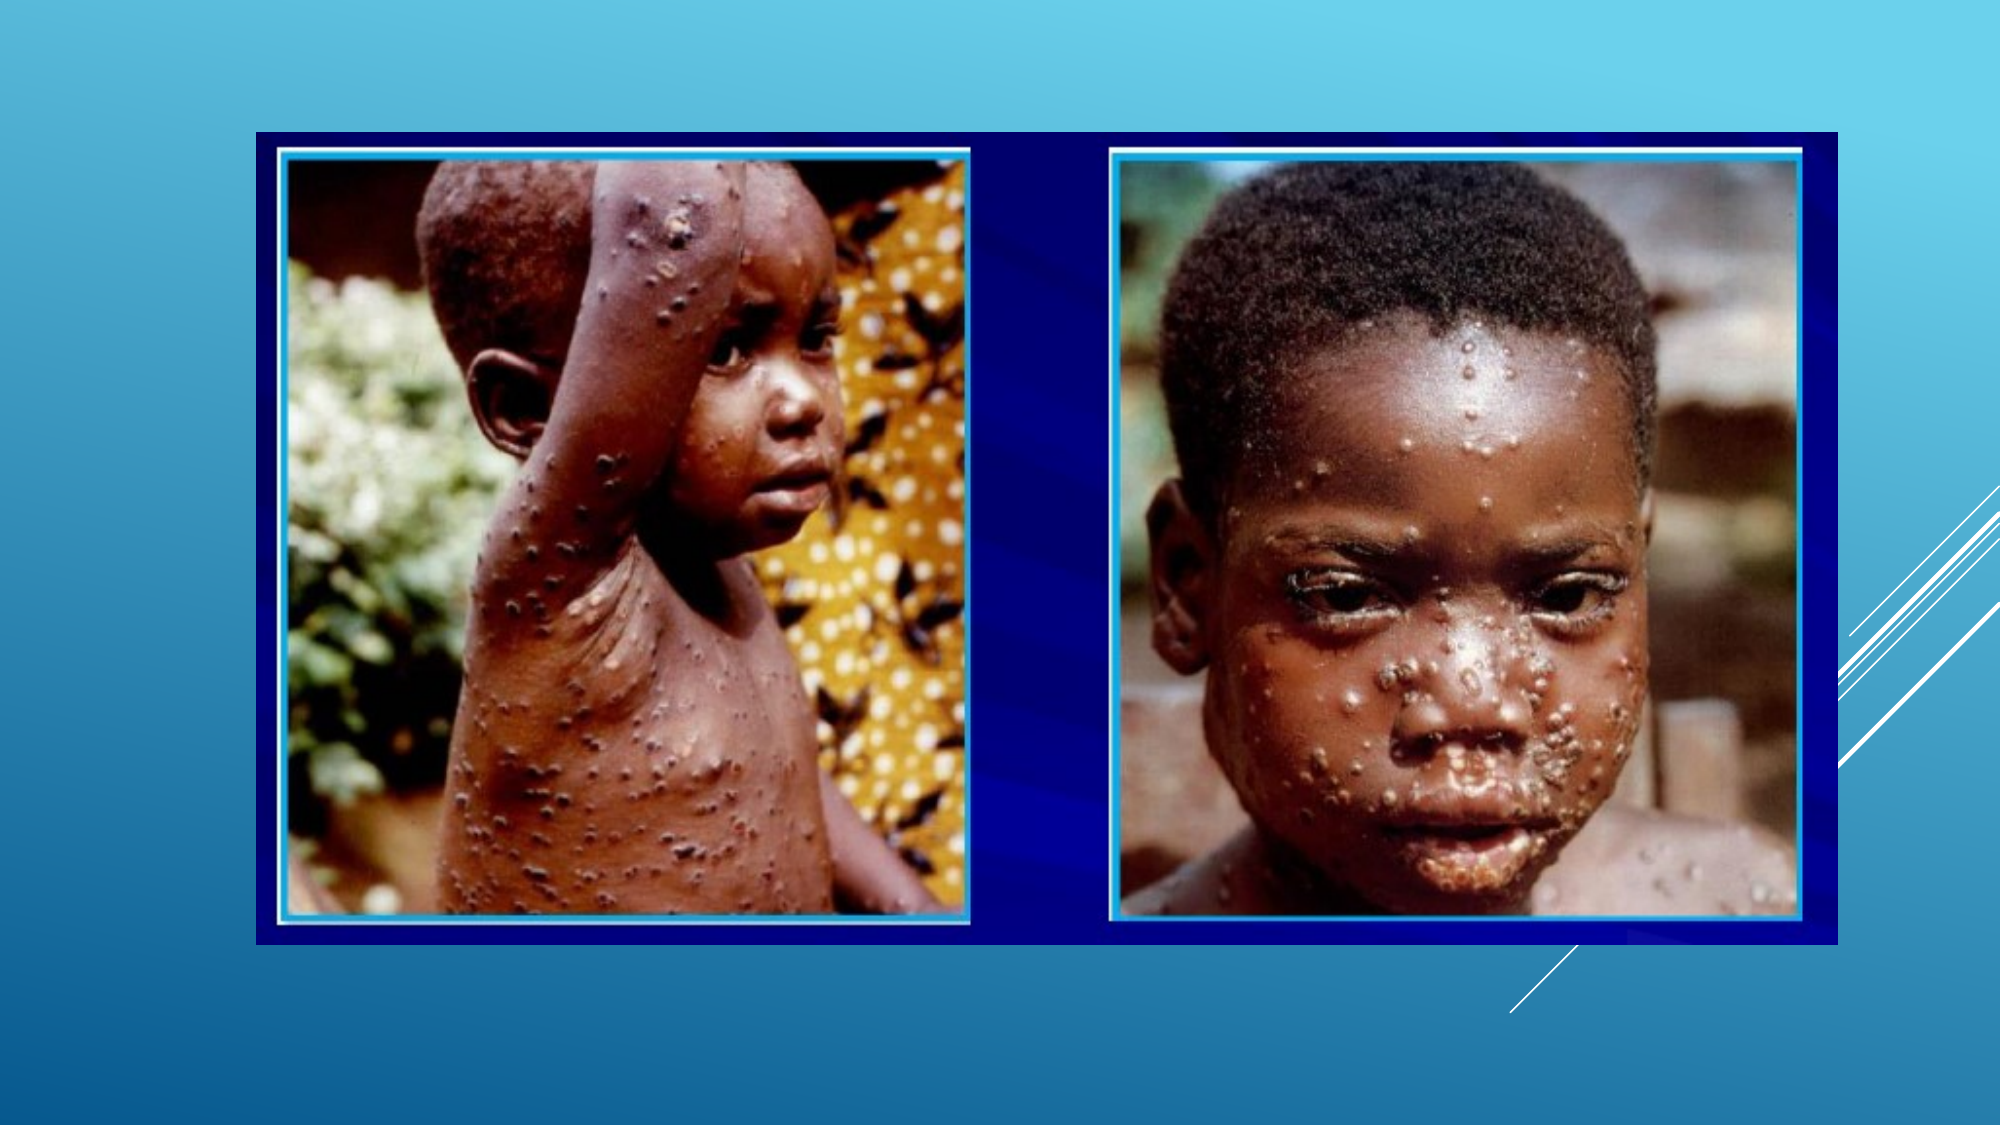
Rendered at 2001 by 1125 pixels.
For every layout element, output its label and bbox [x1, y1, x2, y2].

picture [256, 132, 1838, 945]
